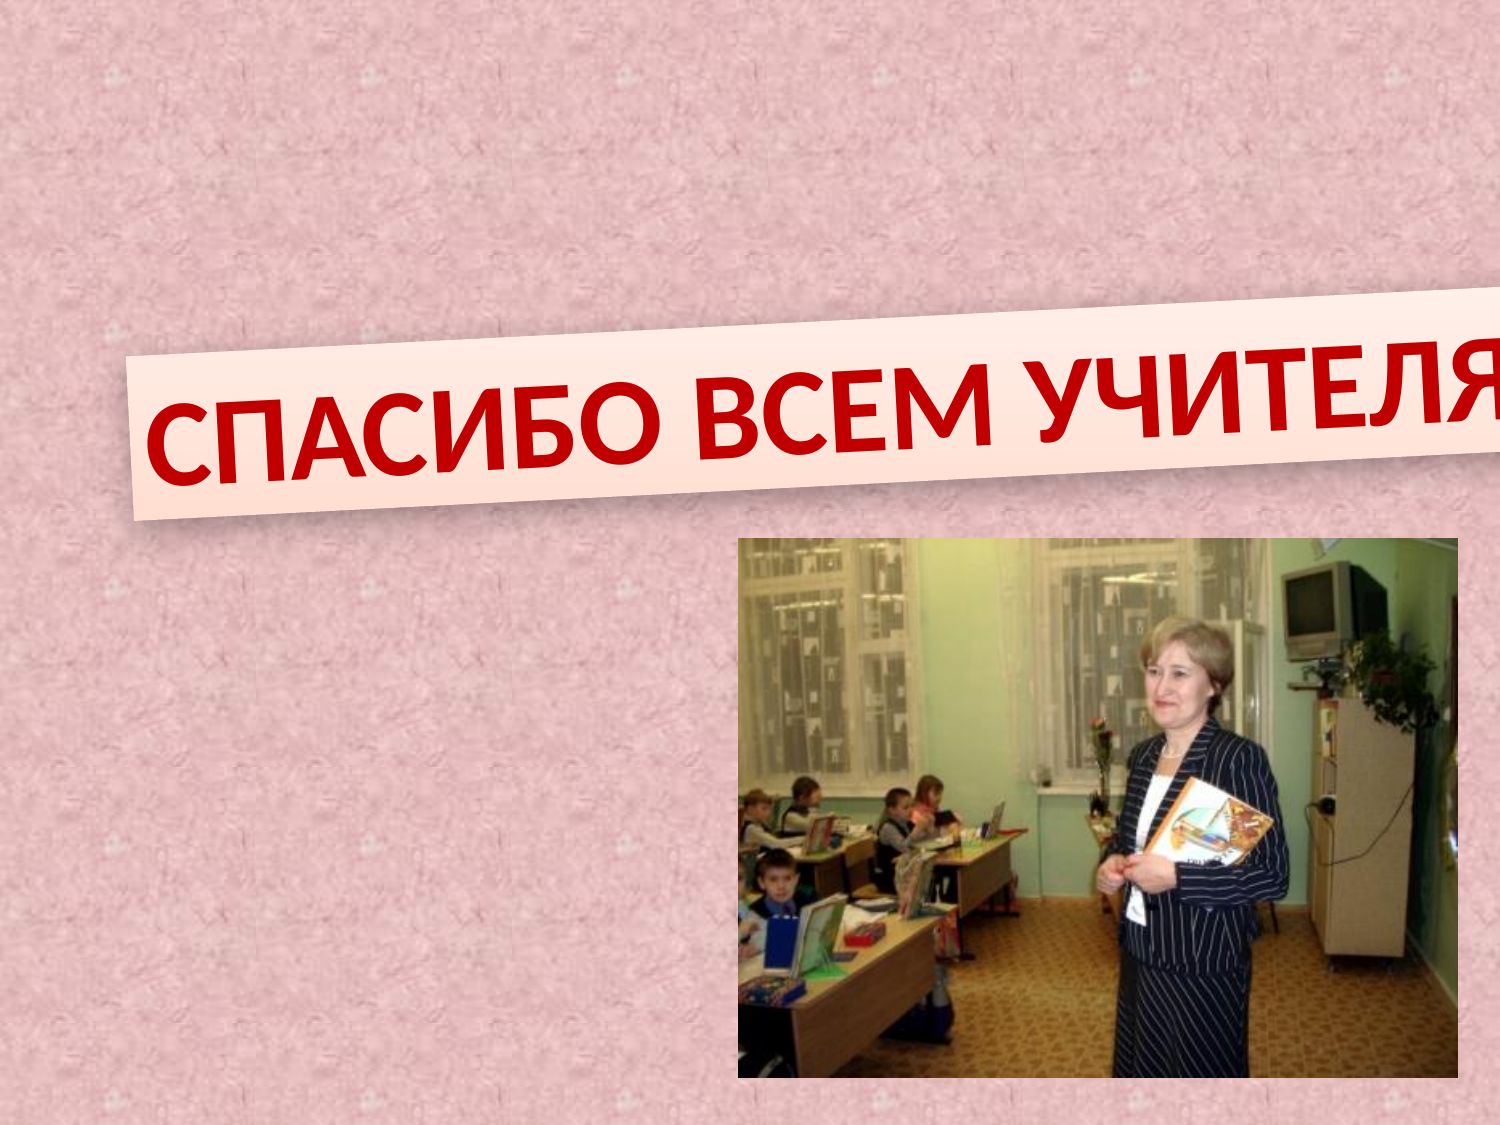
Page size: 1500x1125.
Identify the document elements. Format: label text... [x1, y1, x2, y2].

text_box СПАСИБО ВСЕМ УЧИТЕЛЯМ! [124, 286, 1500, 522]
picture [0, 0, 1500, 1125]
